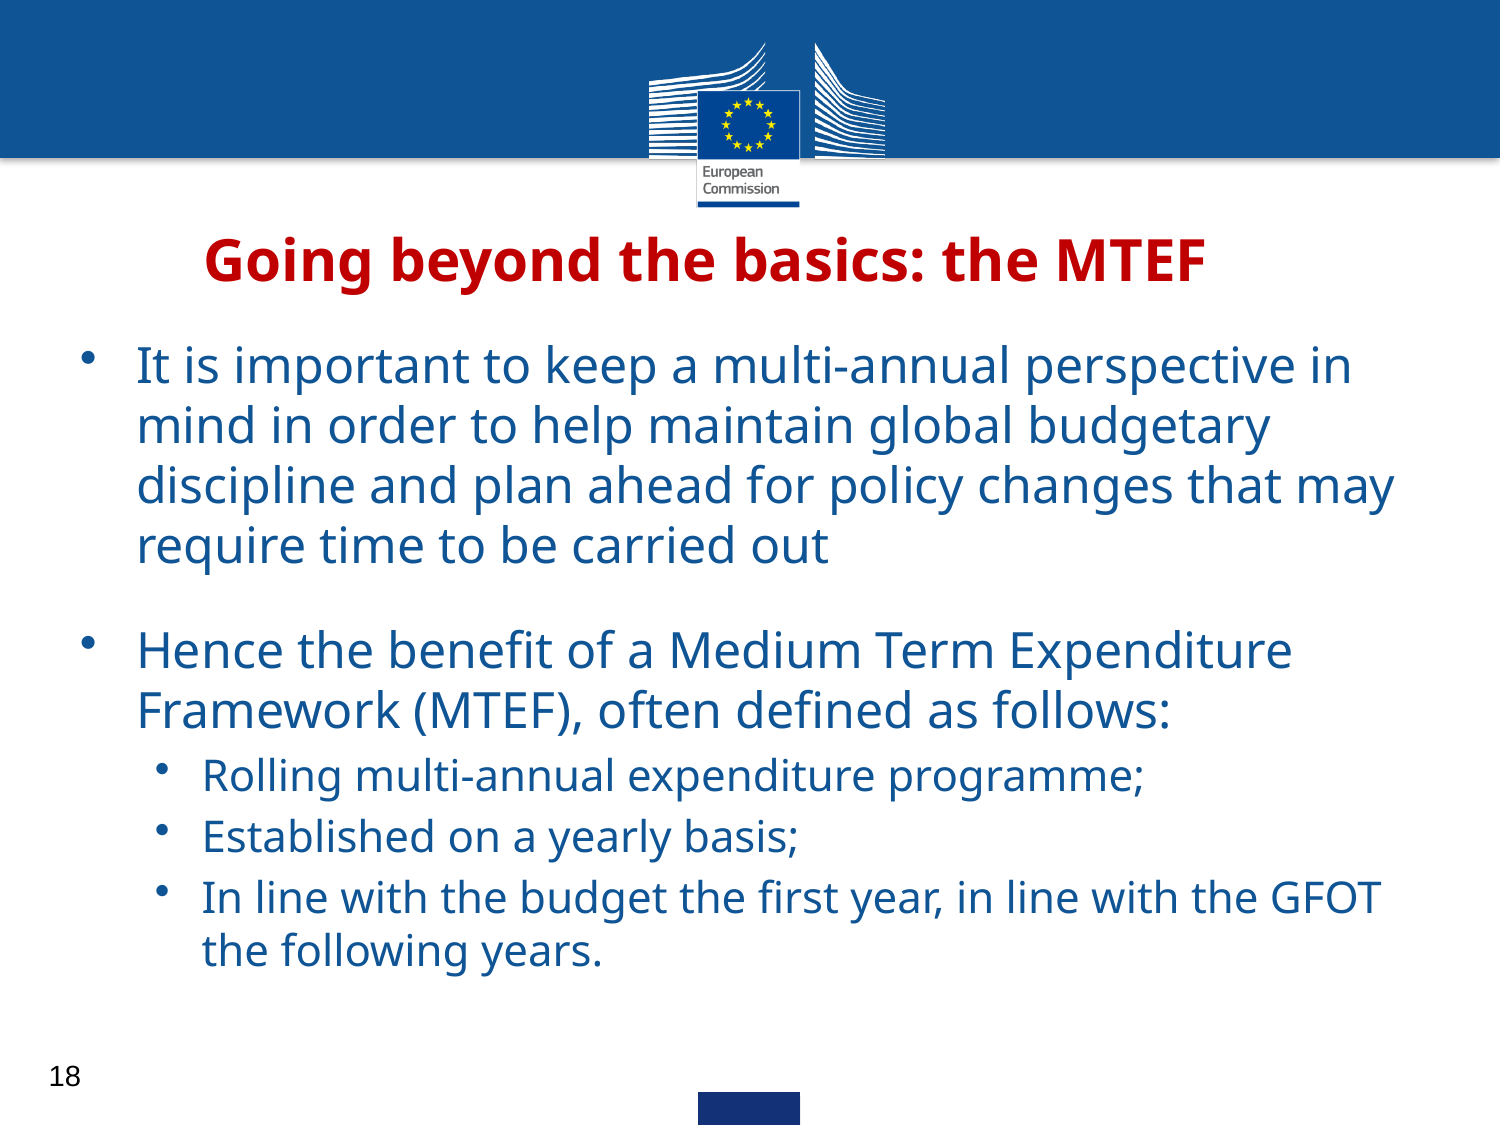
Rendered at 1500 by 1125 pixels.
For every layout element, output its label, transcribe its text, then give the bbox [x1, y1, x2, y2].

slide_number 18 [0, 1049, 97, 1125]
picture [649, 42, 885, 164]
title Going beyond the basics: the MTEF [0, 164, 1412, 352]
list It is important to keep a multi-annual perspective in mind in order to help maintain global budgetary discipline and plan ahead for policy changes that may require time to be carried out Hence the benefit of a Medium Term Expenditure Framework (MTEF), often defined as follows: Rolling multi-annual expenditure programme; Established on a yearly basis; In line with the budget the first year, in line with the GFOT the following years. [64, 326, 1436, 1074]
